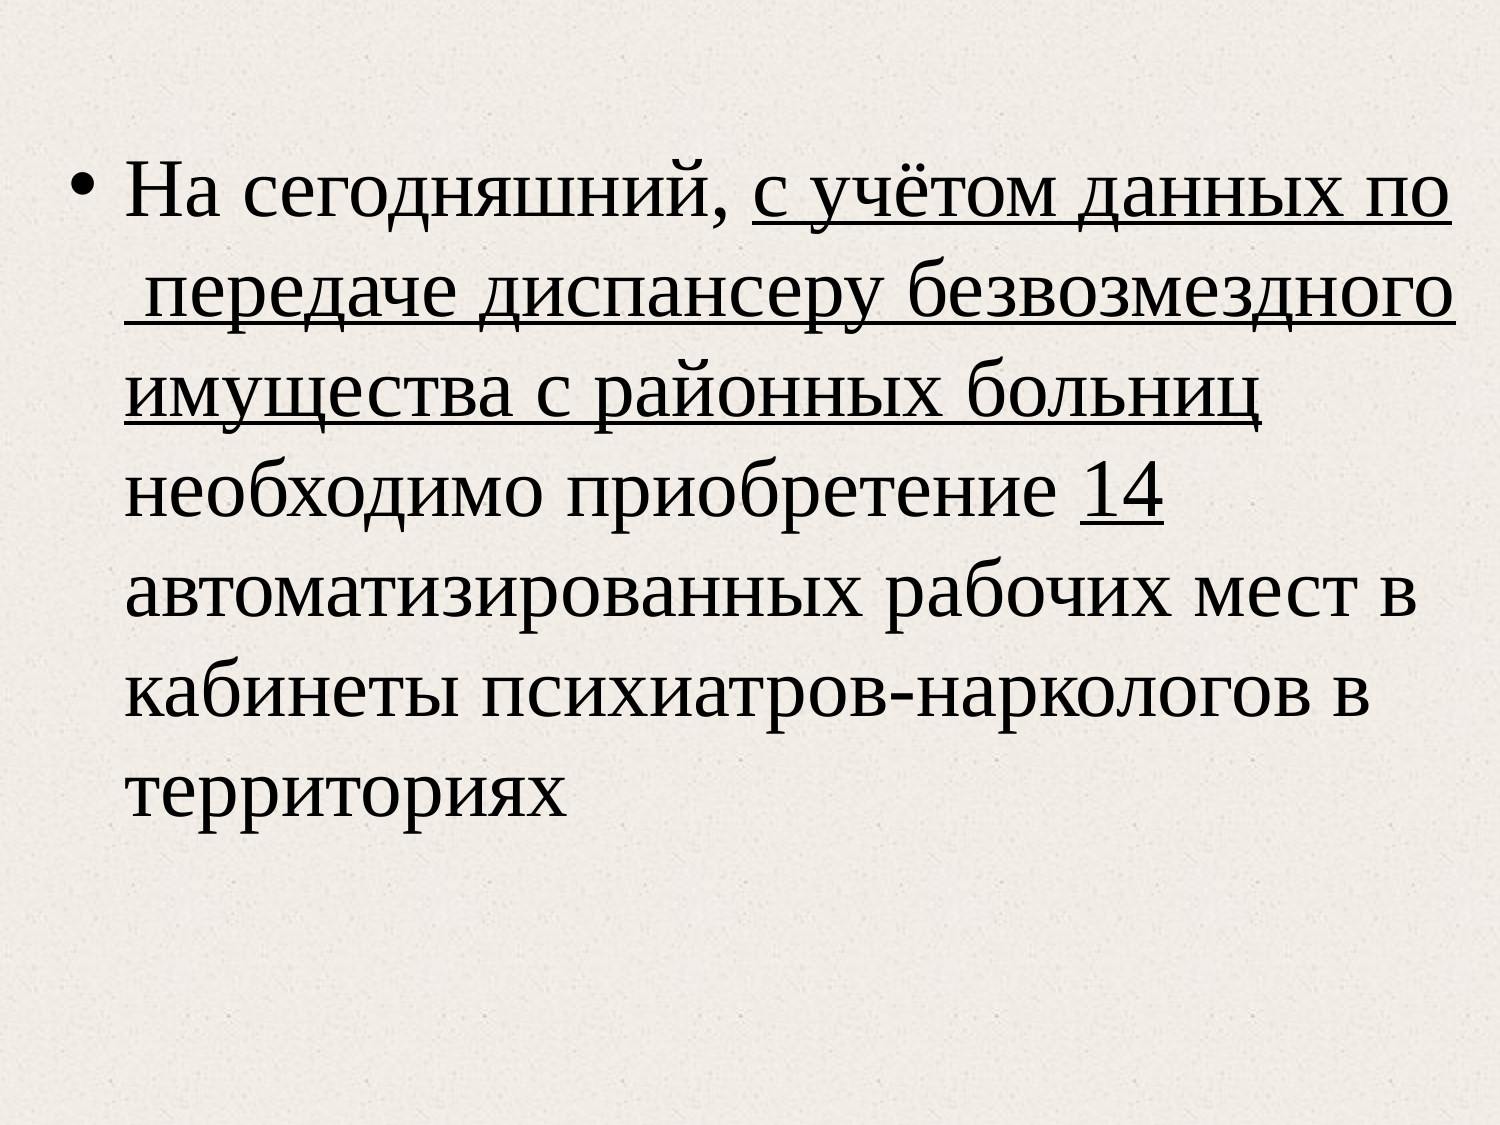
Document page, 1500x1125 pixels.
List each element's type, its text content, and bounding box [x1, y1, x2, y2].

list На сегодняшний, с учётом данных по передаче диспансеру безвозмездного имущества с районных больниц необходимо приобретение 14 автоматизированных рабочих мест в кабинеты психиатров-наркологов в территориях [52, 125, 1483, 1083]
